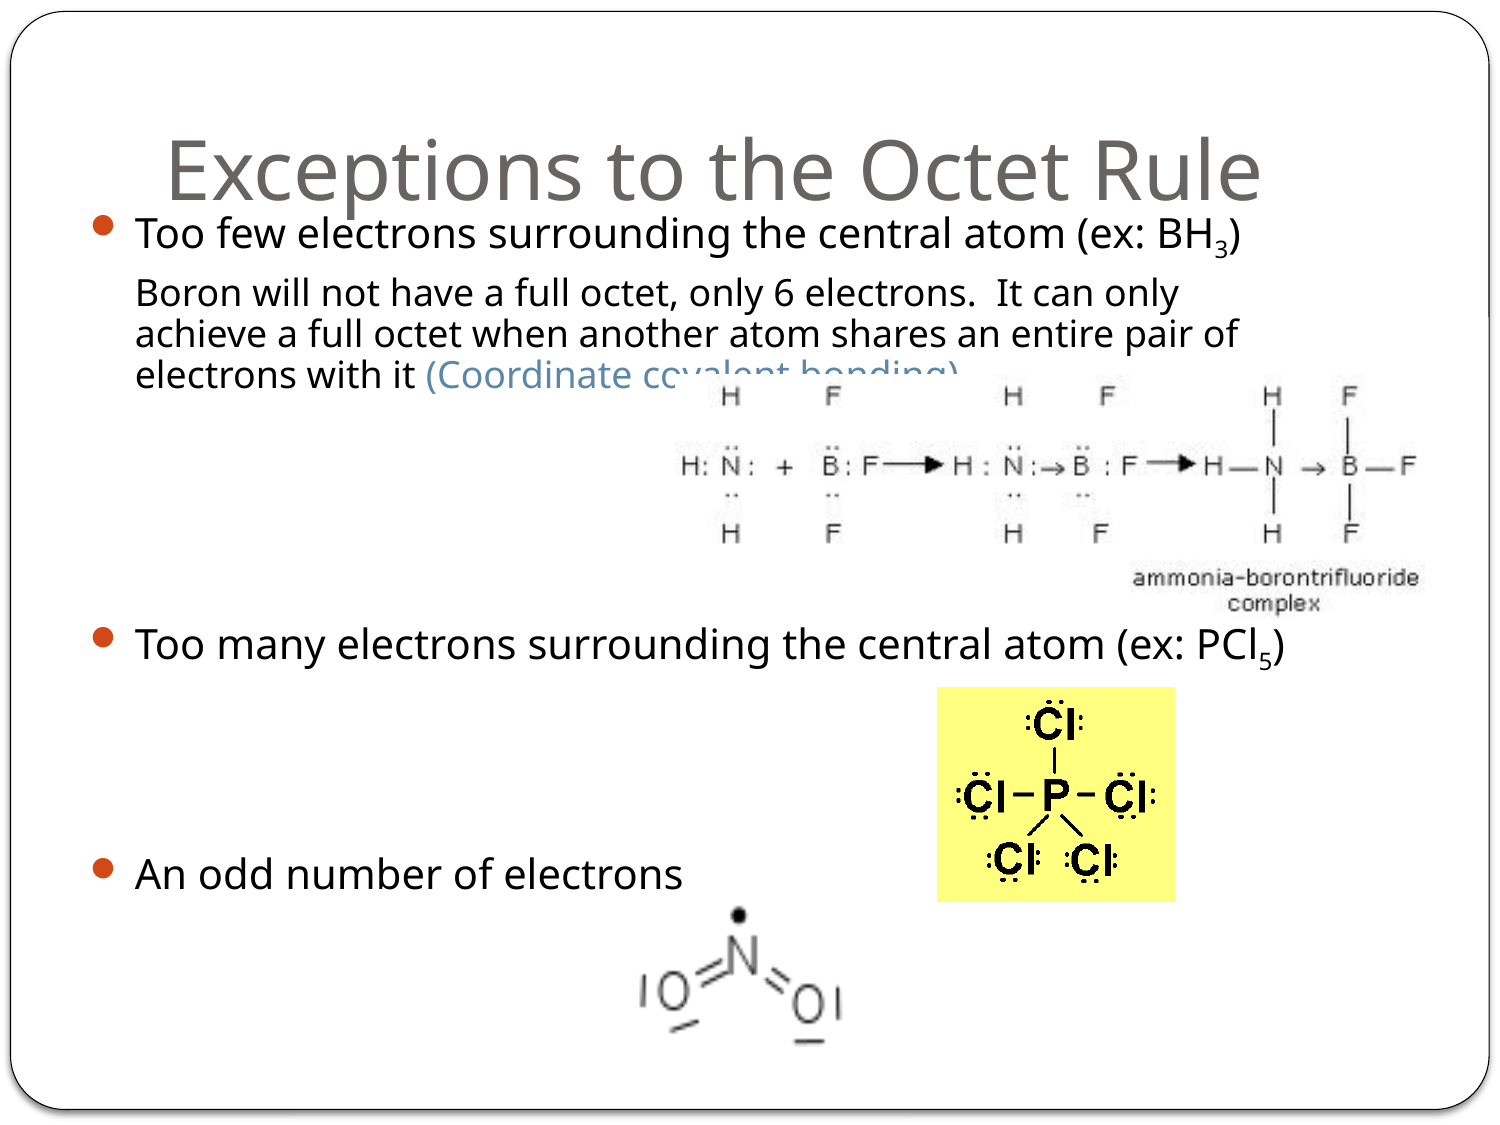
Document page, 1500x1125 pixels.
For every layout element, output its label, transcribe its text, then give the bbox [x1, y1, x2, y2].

list Too few electrons surrounding the central atom (ex: BH3) Boron will not have a full octet, only 6 electrons. It can only achieve a full octet when another atom shares an entire pair of electrons with it (Coordinate covalent bonding) Too many electrons surrounding the central atom (ex: PCl5) An odd number of electrons [75, 200, 1338, 1006]
title Exceptions to the Octet Rule [150, 45, 1425, 233]
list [599, 851, 869, 1094]
picture [937, 687, 1176, 902]
picture [674, 374, 1426, 618]
